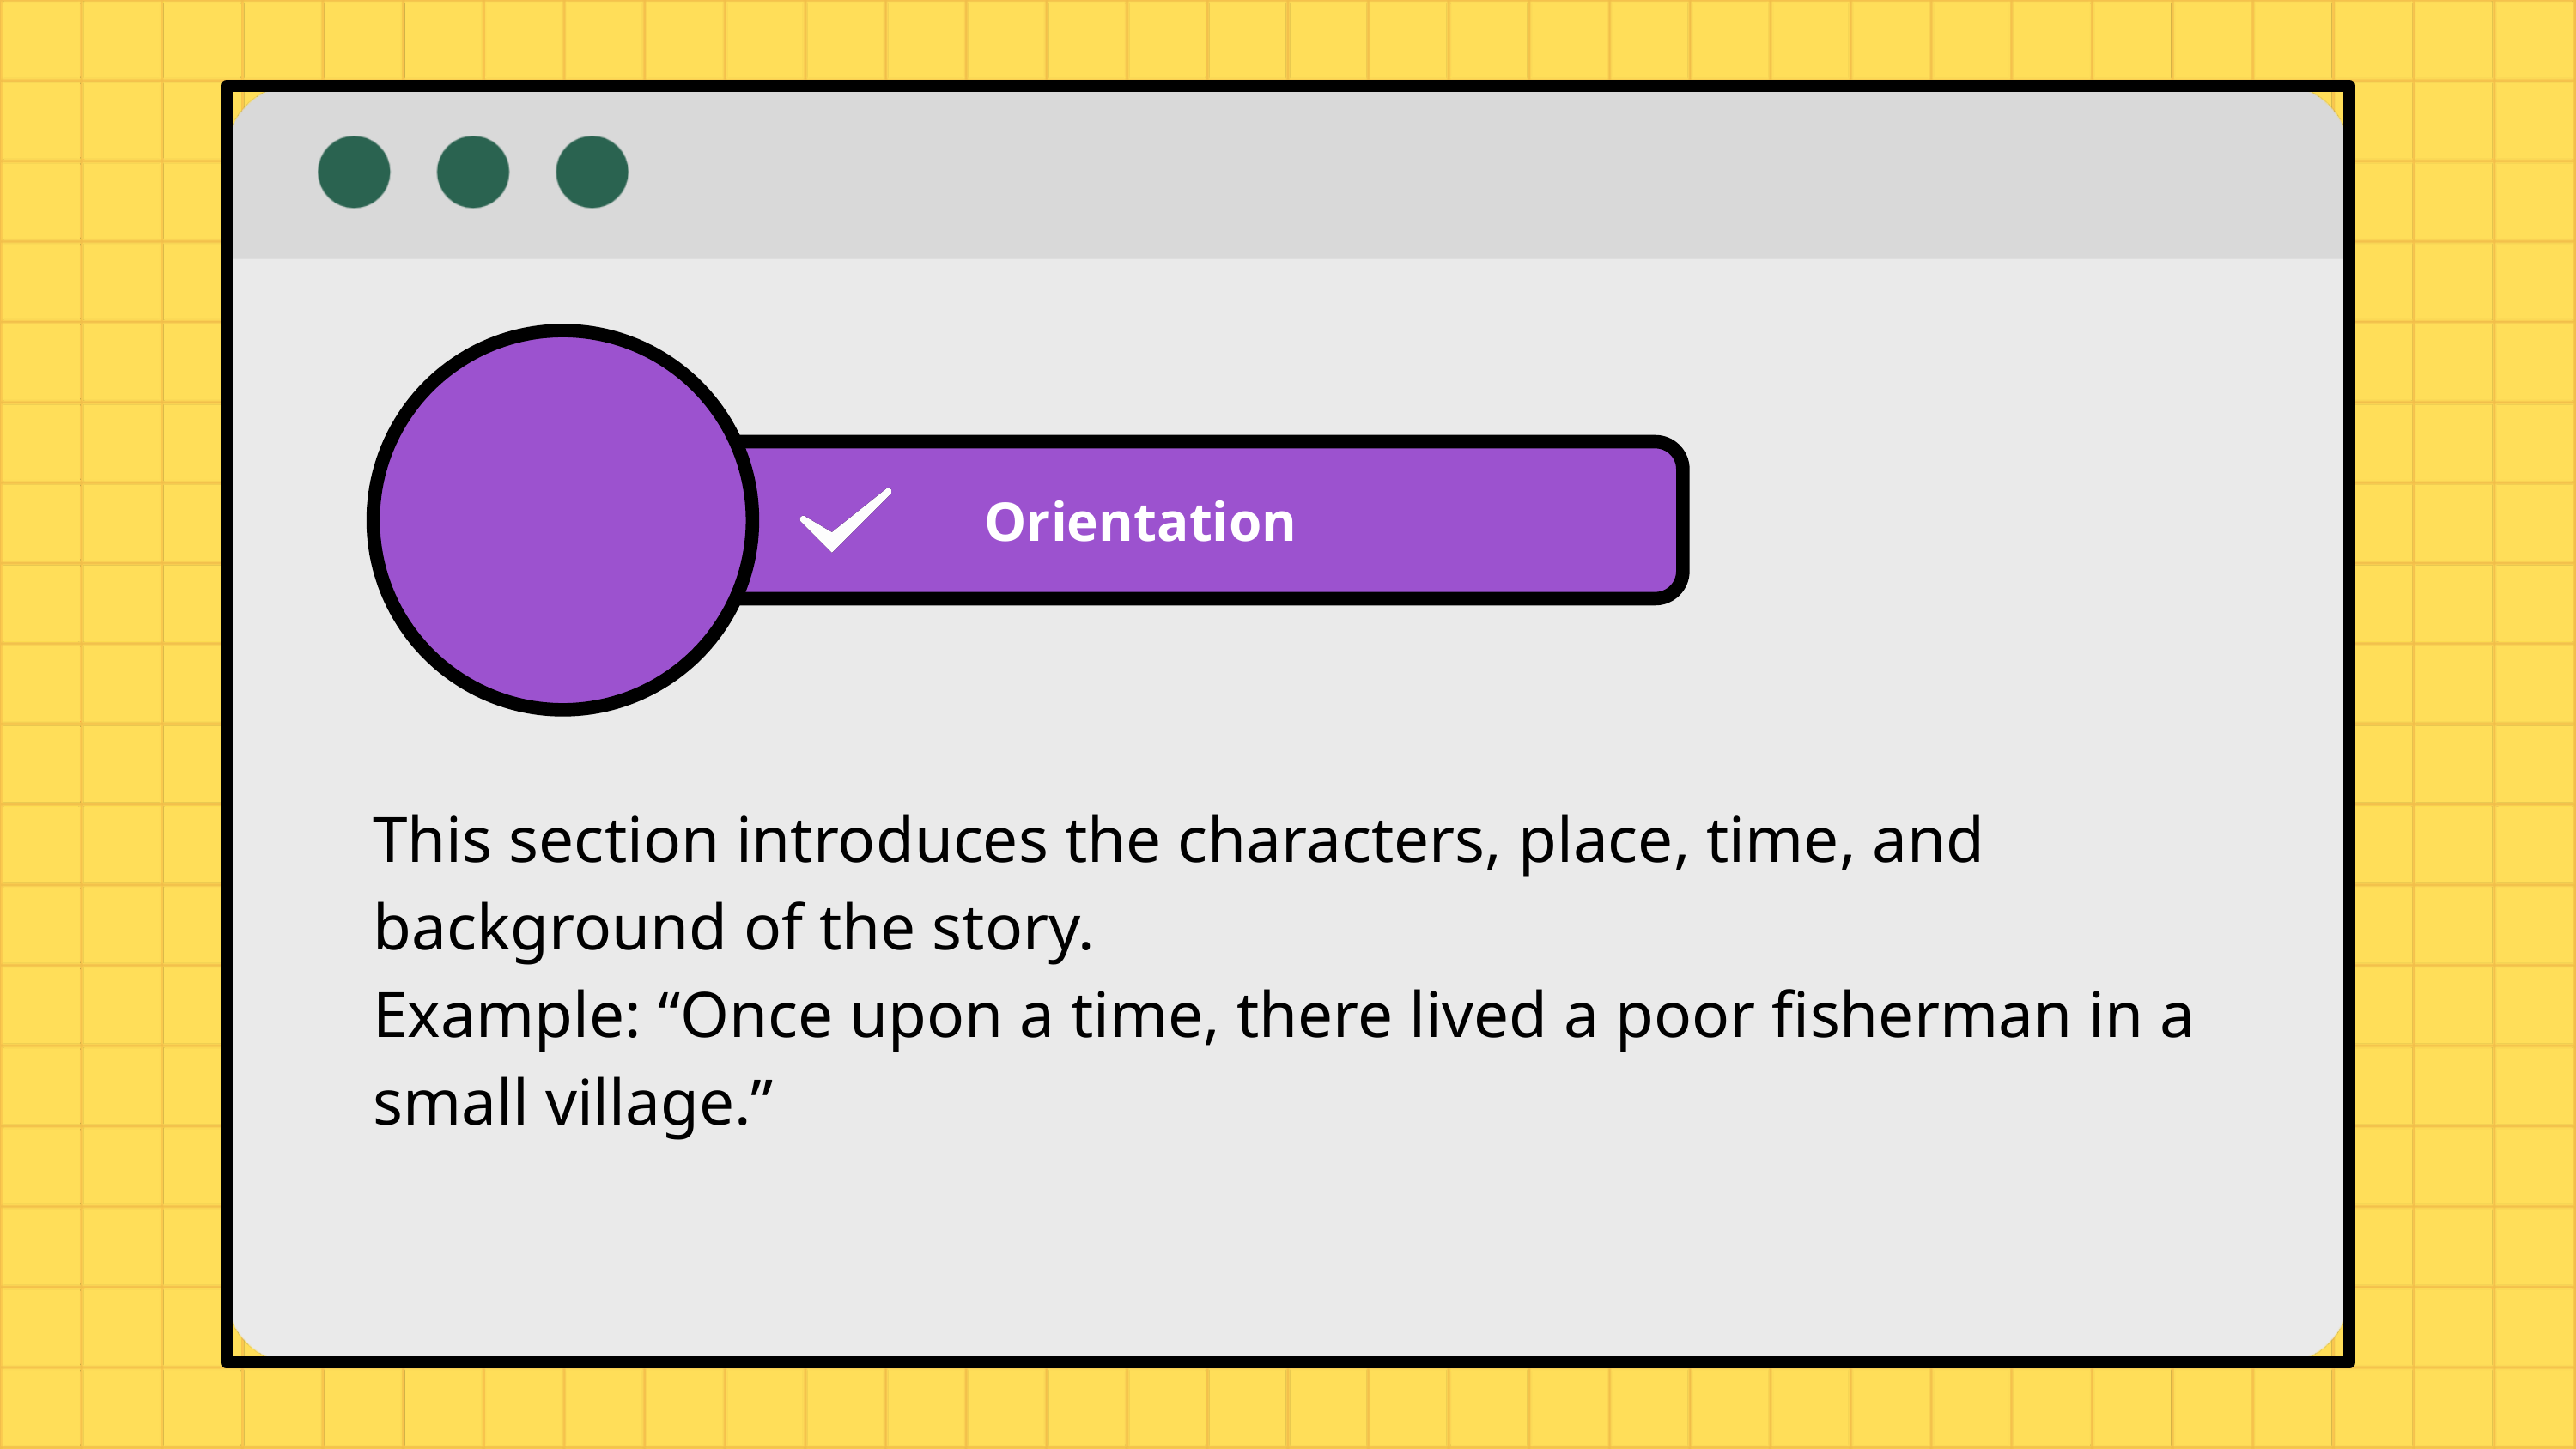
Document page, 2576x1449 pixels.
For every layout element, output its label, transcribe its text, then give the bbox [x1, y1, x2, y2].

text_box This section introduces the characters, place, time, and background of the story. Example: “Once upon a time, there lived a poor fisherman in a small village.” [373, 699, 2197, 1226]
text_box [373, 330, 753, 711]
text_box [227, 86, 2349, 1363]
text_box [756, 441, 1684, 599]
text_box [0, 0, 2576, 1449]
